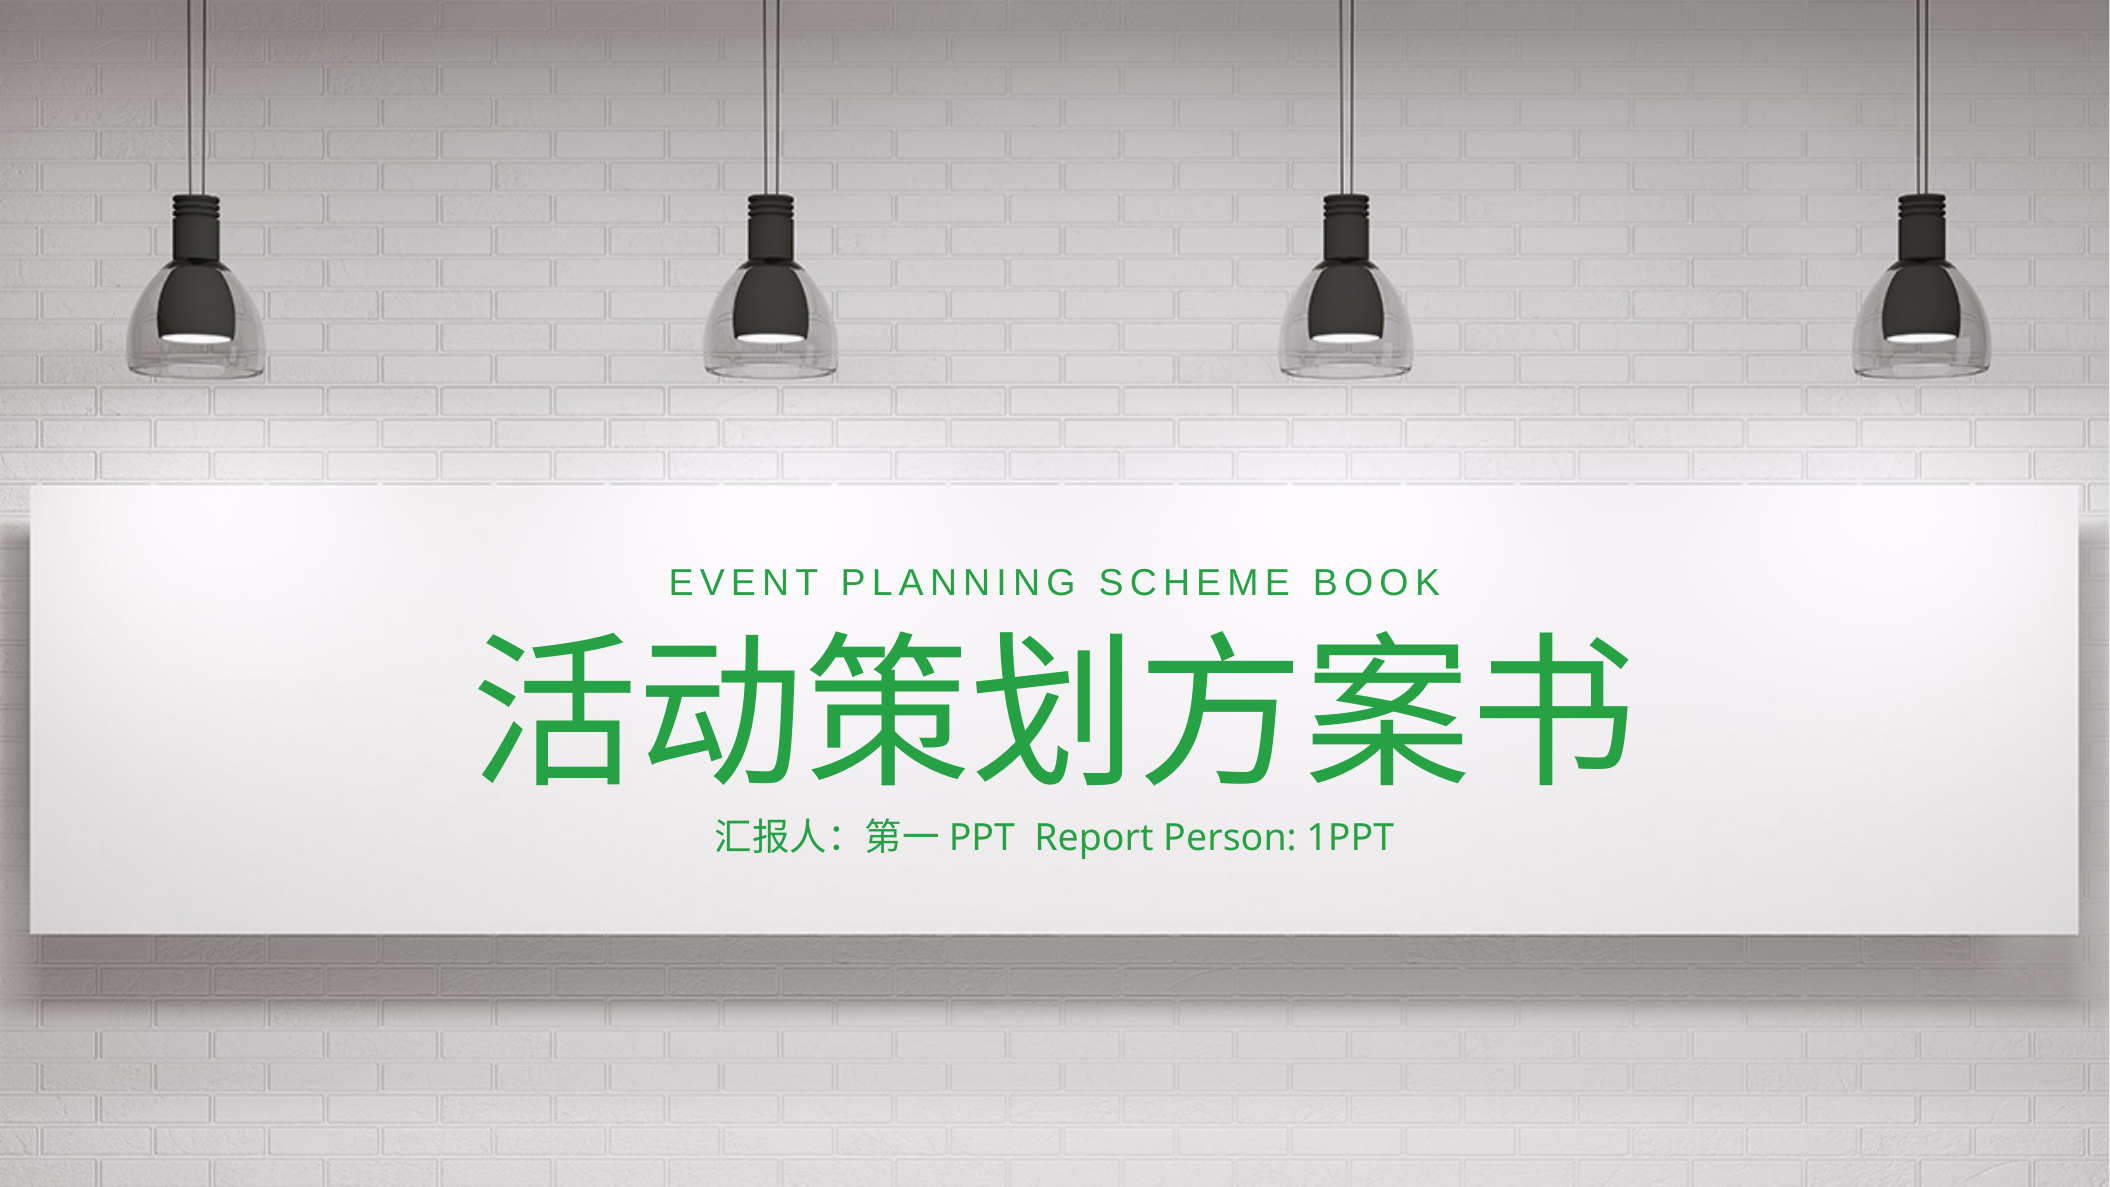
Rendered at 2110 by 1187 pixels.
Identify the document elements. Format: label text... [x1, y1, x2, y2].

text_box 活动策划方案书 [425, 605, 1685, 806]
text_box 汇报人：第一PPT Report Person: 1PPT [588, 813, 1521, 859]
text_box [0, 0, 2110, 1187]
text_box EVENT PLANNING SCHEME BOOK [493, 557, 1616, 603]
